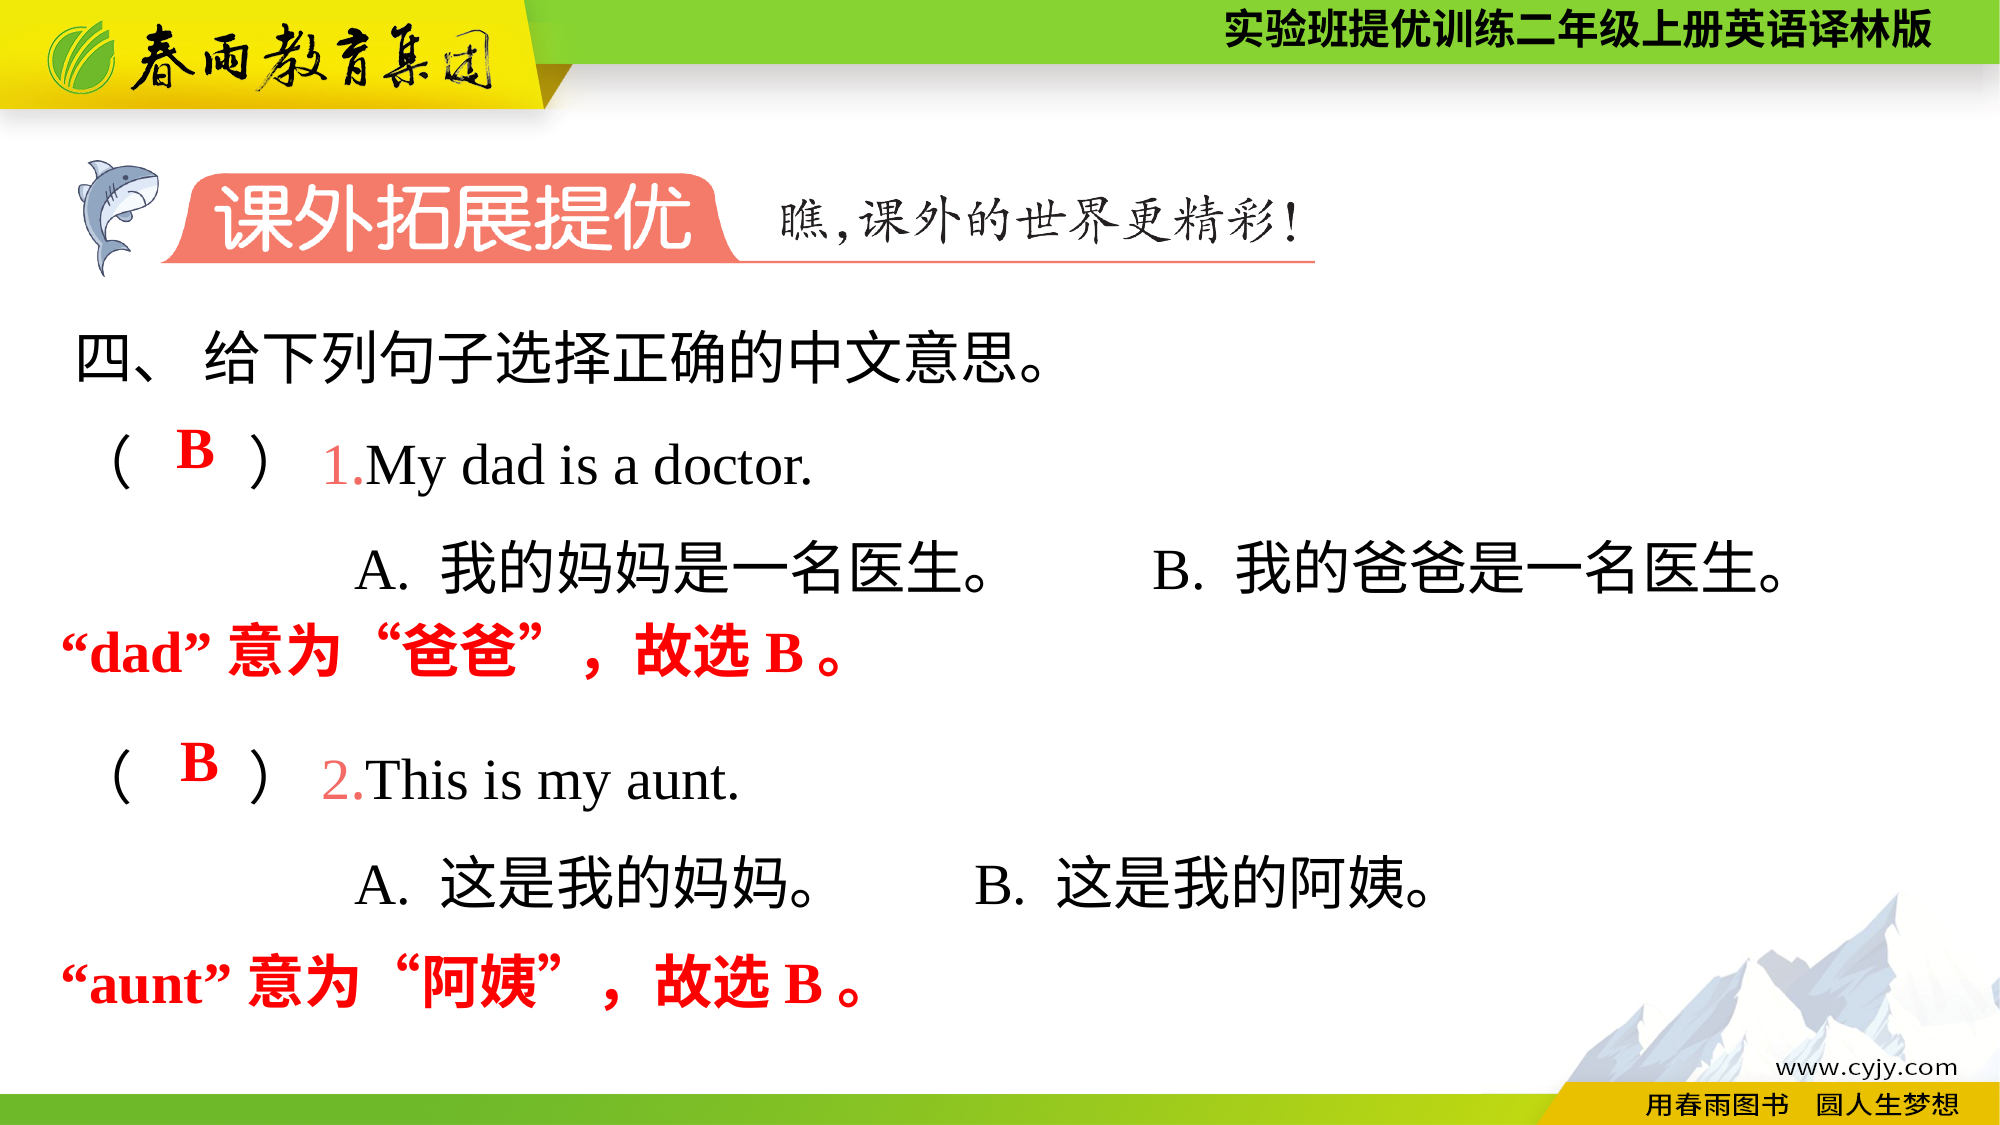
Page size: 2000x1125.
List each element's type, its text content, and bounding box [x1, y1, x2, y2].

picture [0, 0, 2000, 1125]
text_box B [165, 716, 235, 801]
text_box B [161, 402, 231, 488]
text_box “aunt”意为“阿姨”，故选B。 [45, 937, 911, 1023]
text_box “dad”意为“爸爸”，故选B。 [45, 606, 891, 692]
list 四、 给下列句子选择正确的中文意思。 （ ）1.My dad is a doctor. A. 我的妈妈是一名医生。 B. 我的爸爸是一名医生。 （ ）2.This is my aunt. A. 这是我的妈妈。 B. 这是我的阿姨。 [59, 278, 1944, 930]
